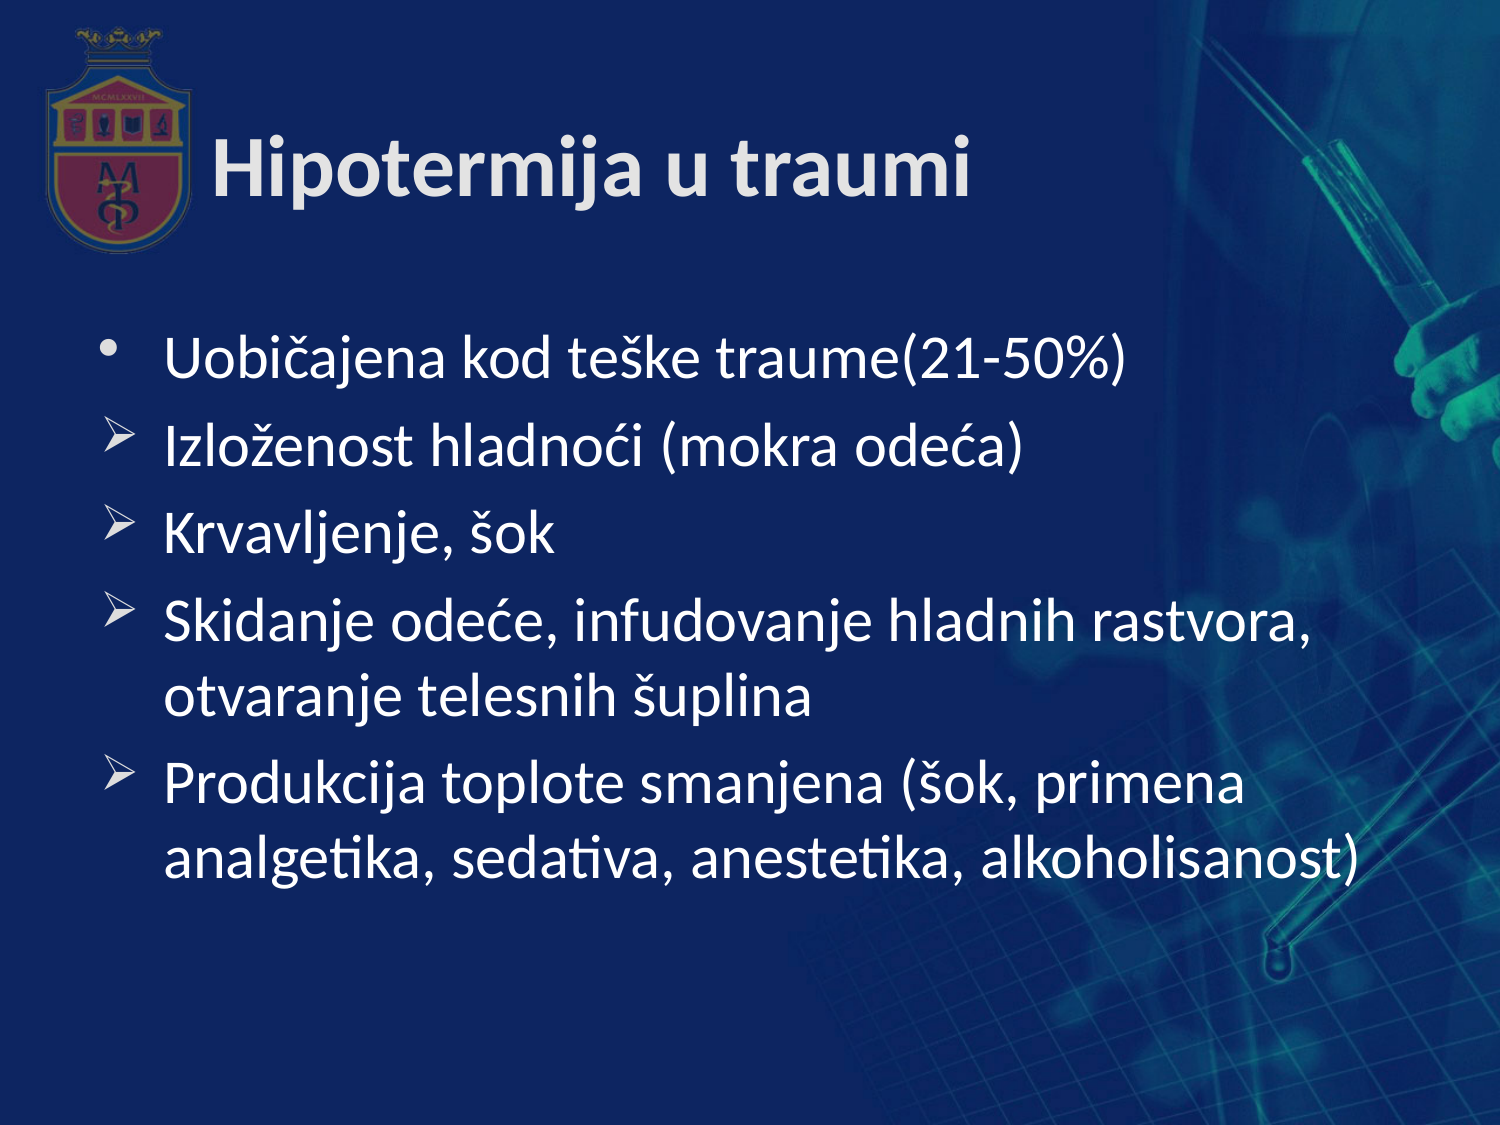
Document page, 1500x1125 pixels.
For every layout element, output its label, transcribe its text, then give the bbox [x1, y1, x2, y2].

list Uobičajena kod teške traume(21-50%) Izloženost hladnoći (mokra odeća) Krvavljenje, šok Skidanje odeće, infudovanje hladnih rastvora, otvaranje telesnih šuplina Produkcija toplote smanjena (šok, primena analgetika, sedativa, anestetika, alkoholisanost) [75, 308, 1425, 1059]
title Hipotermija u traumi [117, 46, 1468, 277]
picture [0, 0, 1500, 1125]
